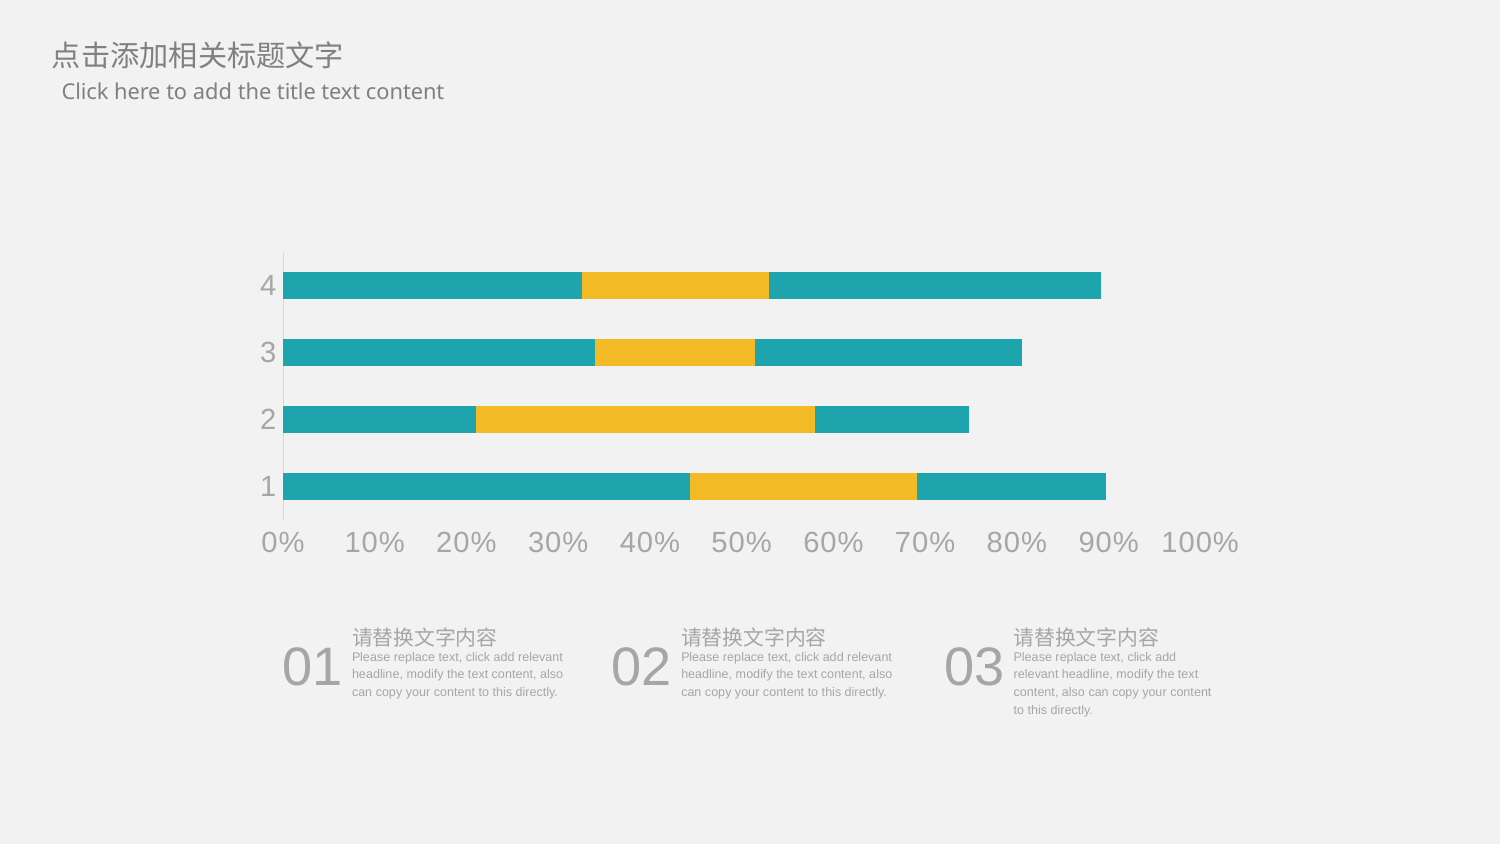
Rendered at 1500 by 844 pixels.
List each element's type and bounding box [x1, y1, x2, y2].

text_box [596, 611, 897, 706]
text_box [267, 611, 564, 706]
text_box [928, 611, 1225, 719]
chart [239, 245, 1261, 566]
